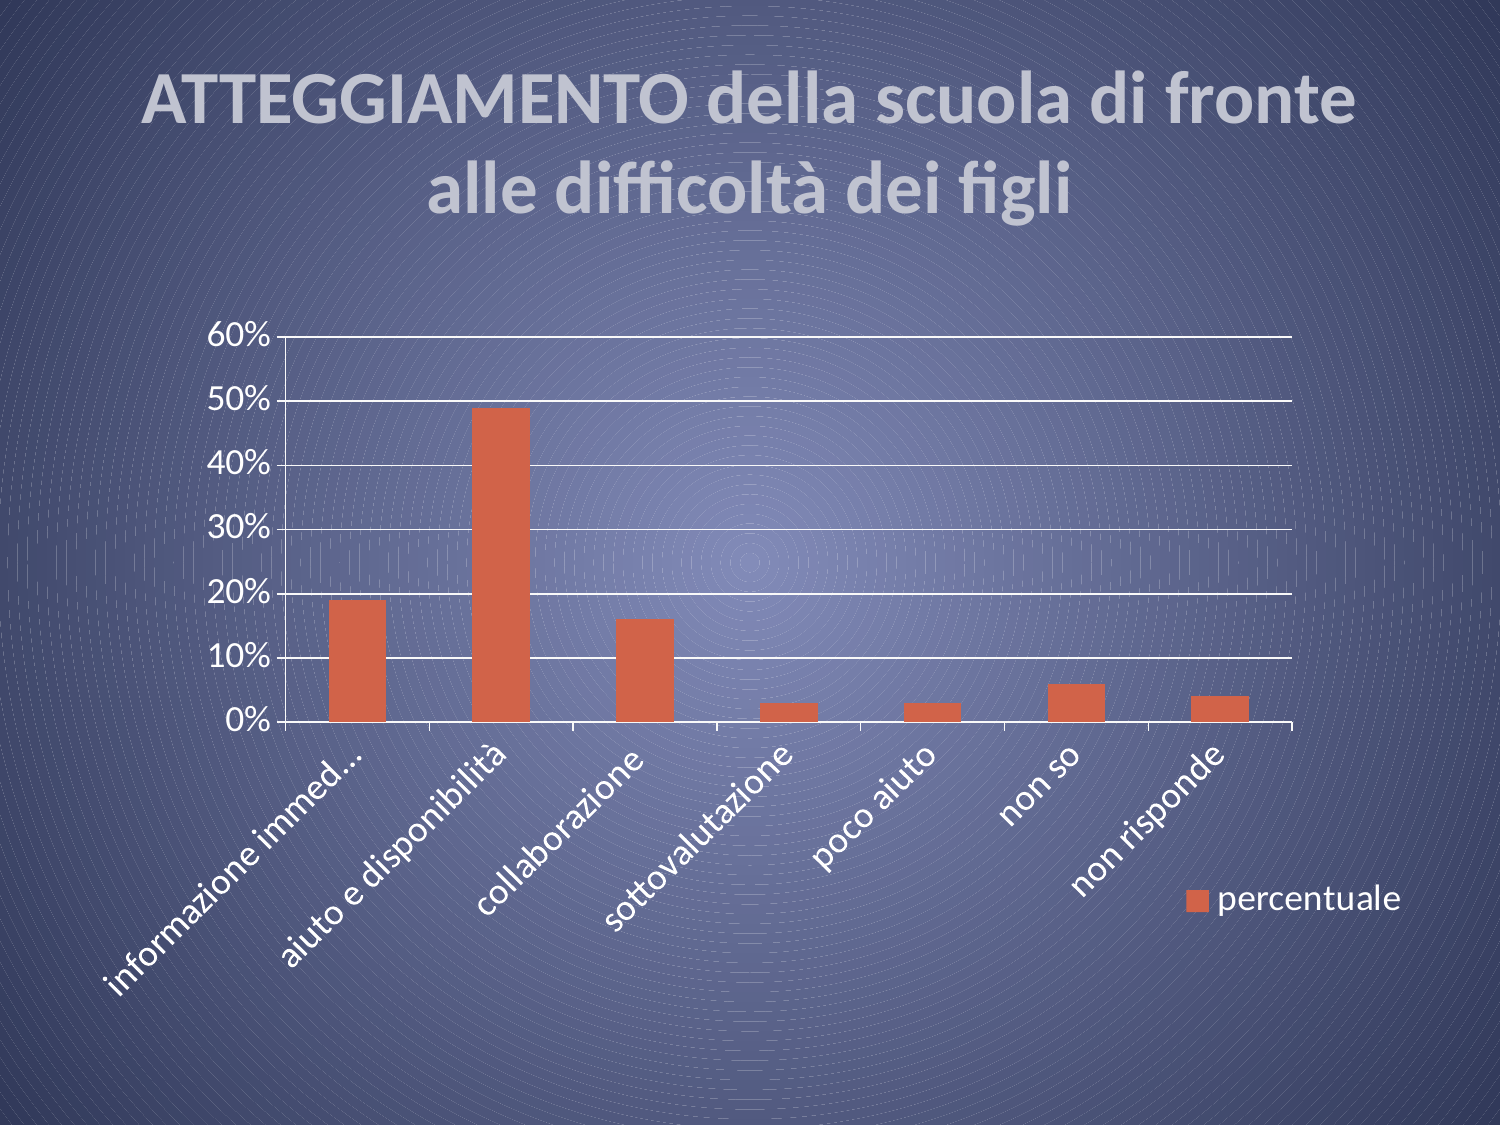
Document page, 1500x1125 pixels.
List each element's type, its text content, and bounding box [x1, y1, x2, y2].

chart [74, 262, 1426, 1006]
title ATTEGGIAMENTO della scuola di fronte alle difficoltà dei figli [75, 45, 1425, 233]
